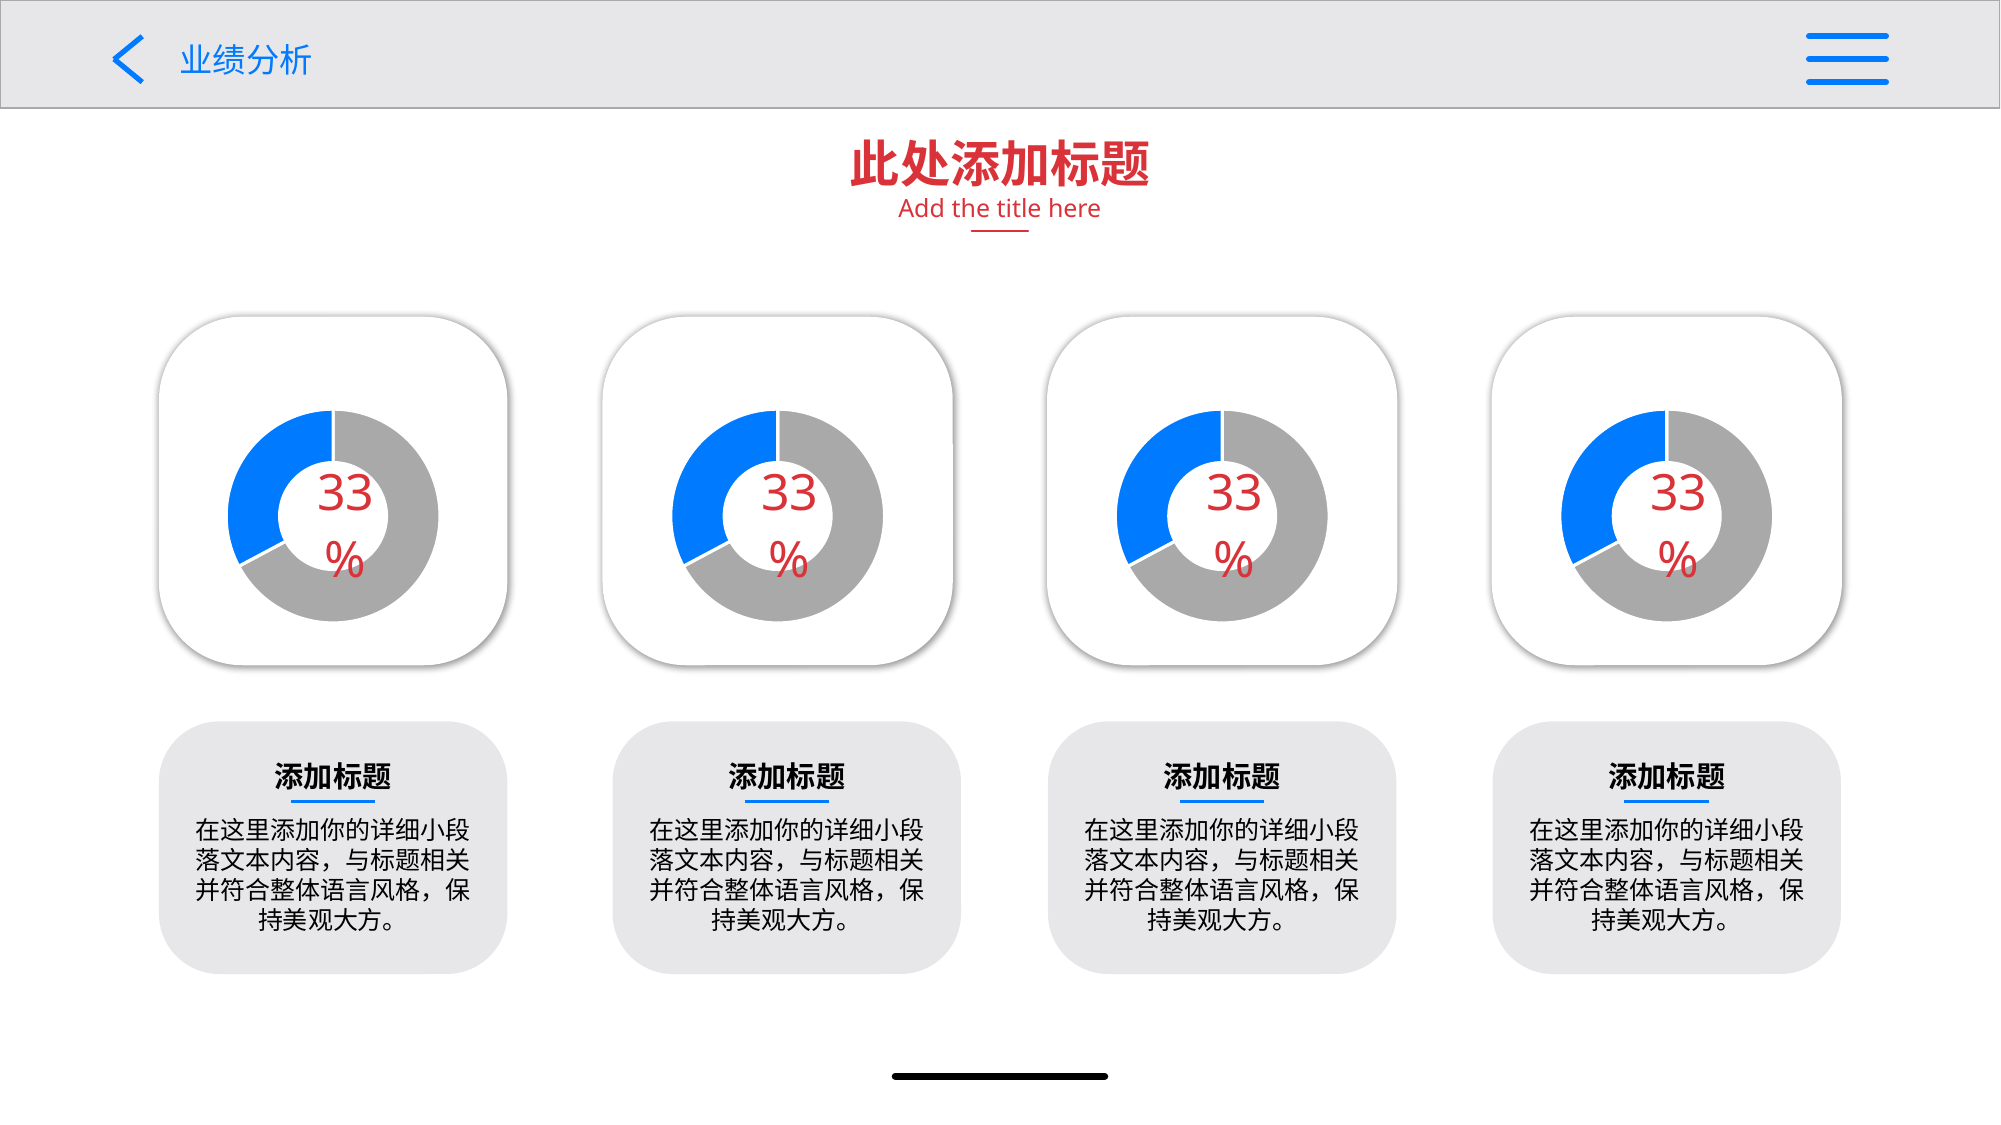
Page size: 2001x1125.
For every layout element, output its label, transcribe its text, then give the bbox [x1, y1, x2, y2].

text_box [1043, 316, 1402, 666]
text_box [1492, 721, 1841, 975]
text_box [612, 721, 961, 975]
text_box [1047, 721, 1397, 975]
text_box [153, 316, 513, 666]
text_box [598, 316, 957, 666]
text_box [158, 721, 508, 975]
text_box 此处添加标题 Add the title here [786, 124, 1214, 230]
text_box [1487, 316, 1846, 666]
